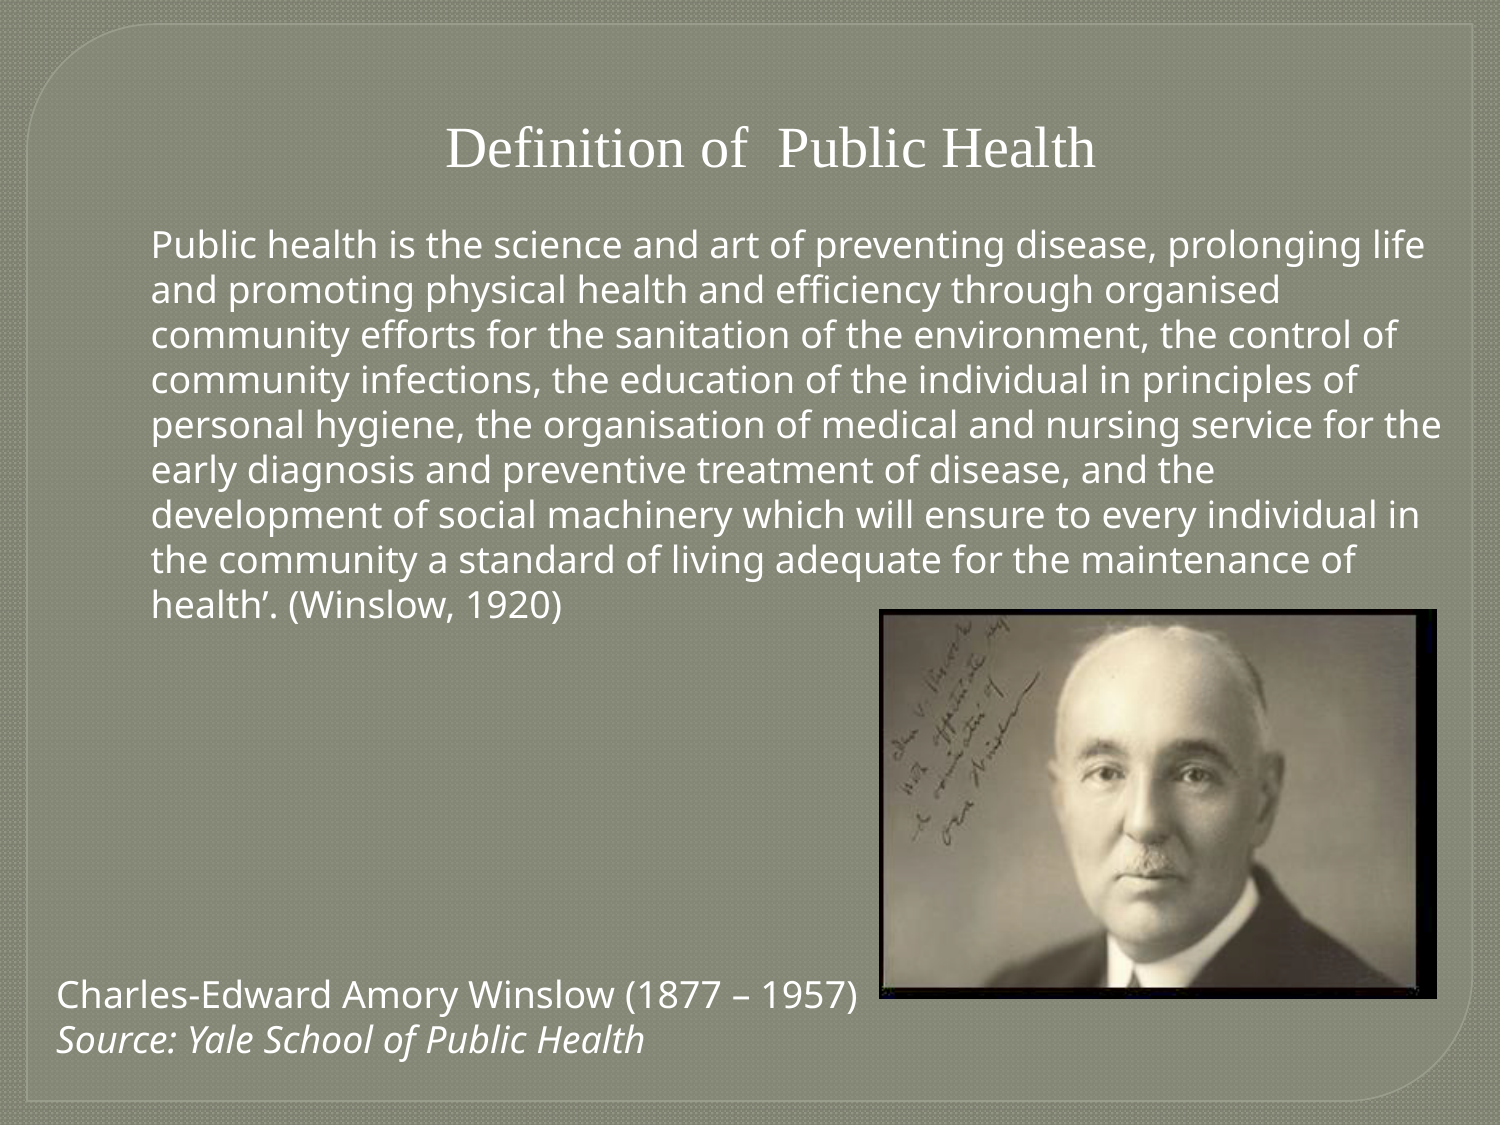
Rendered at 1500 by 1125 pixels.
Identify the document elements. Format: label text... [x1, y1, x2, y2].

text_box Public health is the science and art of preventing disease, prolonging life and promoting physical health and efficiency through organised community efforts for the sanitation of the environment, the control of community infections, the education of the individual in principles of personal hygiene, the organisation of medical and nursing service for the early diagnosis and preventive treatment of disease, and the development of social machinery which will ensure to every individual in the community a standard of living adequate for the maintenance of health’. (Winslow, 1920) [135, 214, 1471, 634]
text_box Definition of Public Health [431, 101, 1117, 187]
text_box Charles-Edward Amory Winslow (1877 – 1957) Source: Yale School of Public Health [41, 918, 916, 1069]
picture [879, 609, 1437, 999]
